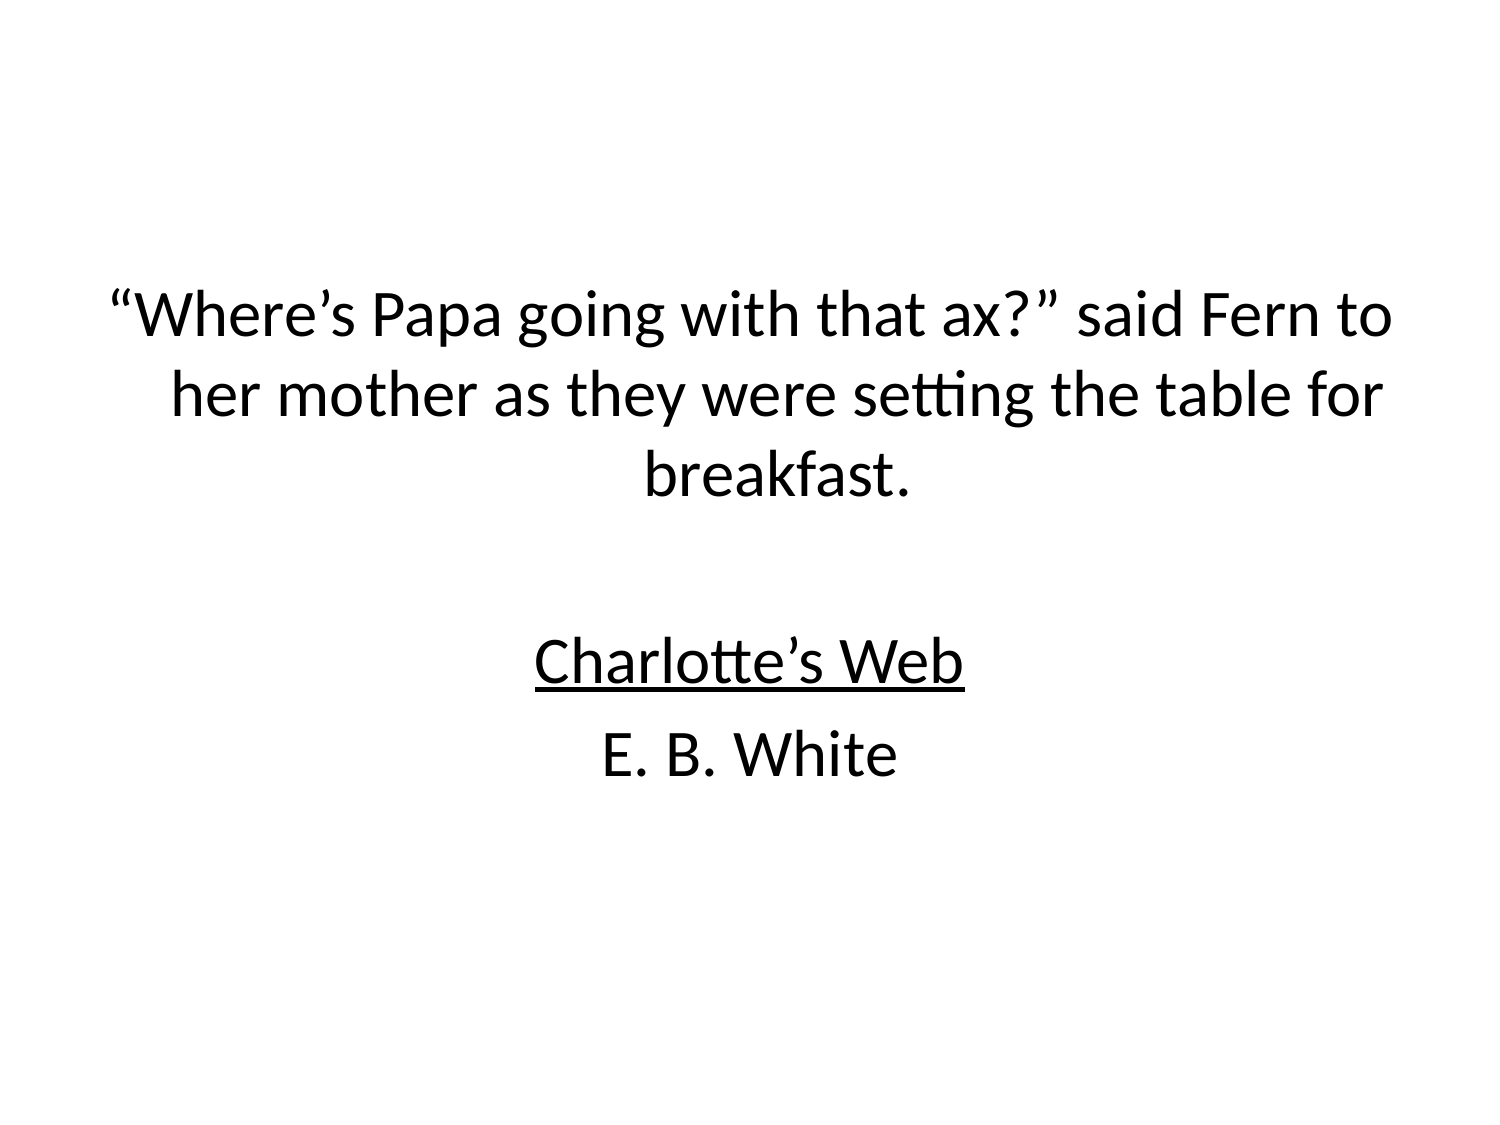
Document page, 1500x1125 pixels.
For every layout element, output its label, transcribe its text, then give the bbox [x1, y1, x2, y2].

list “Where’s Papa going with that ax?” said Fern to her mother as they were setting the table for breakfast. Charlotte’s Web E. B. White [75, 262, 1425, 1005]
